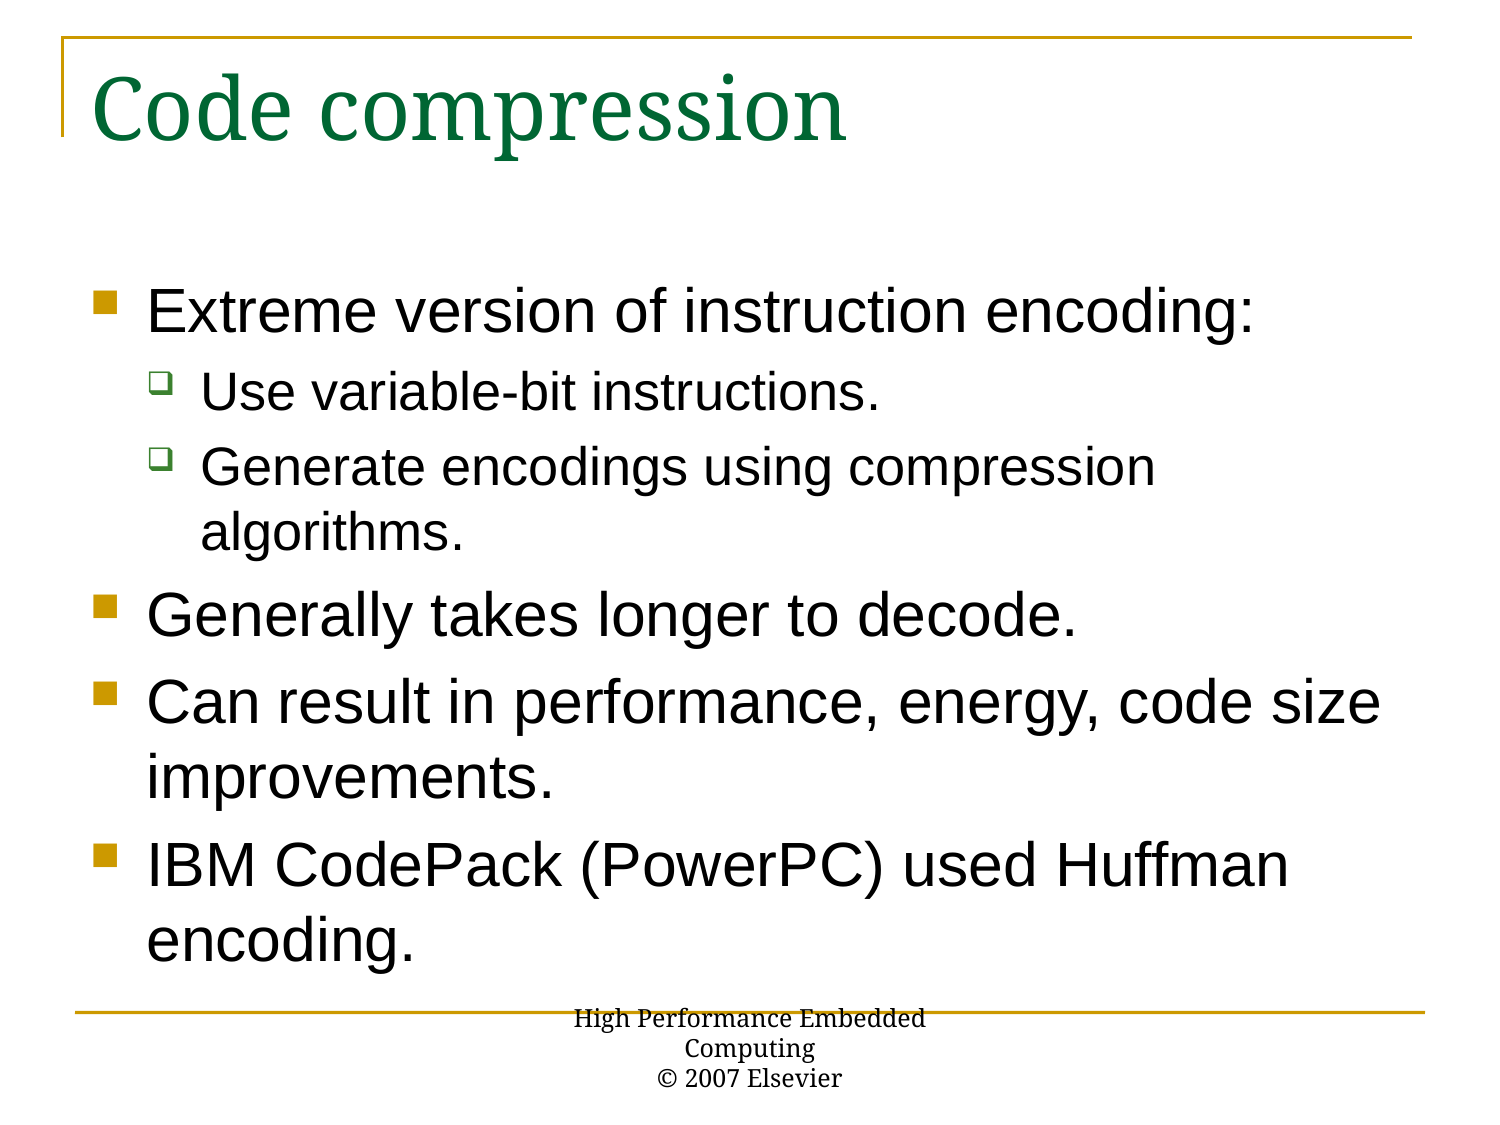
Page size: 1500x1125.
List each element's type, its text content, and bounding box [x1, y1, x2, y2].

title Code compression [75, 45, 1425, 233]
list Extreme version of instruction encoding: Use variable-bit instructions. Generate encodings using compression algorithms. Generally takes longer to decode. Can result in performance, energy, code size improvements. IBM CodePack (PowerPC) used Huffman encoding. [75, 262, 1425, 1006]
footer High Performance Embedded Computing © 2007 Elsevier [512, 1025, 988, 1100]
